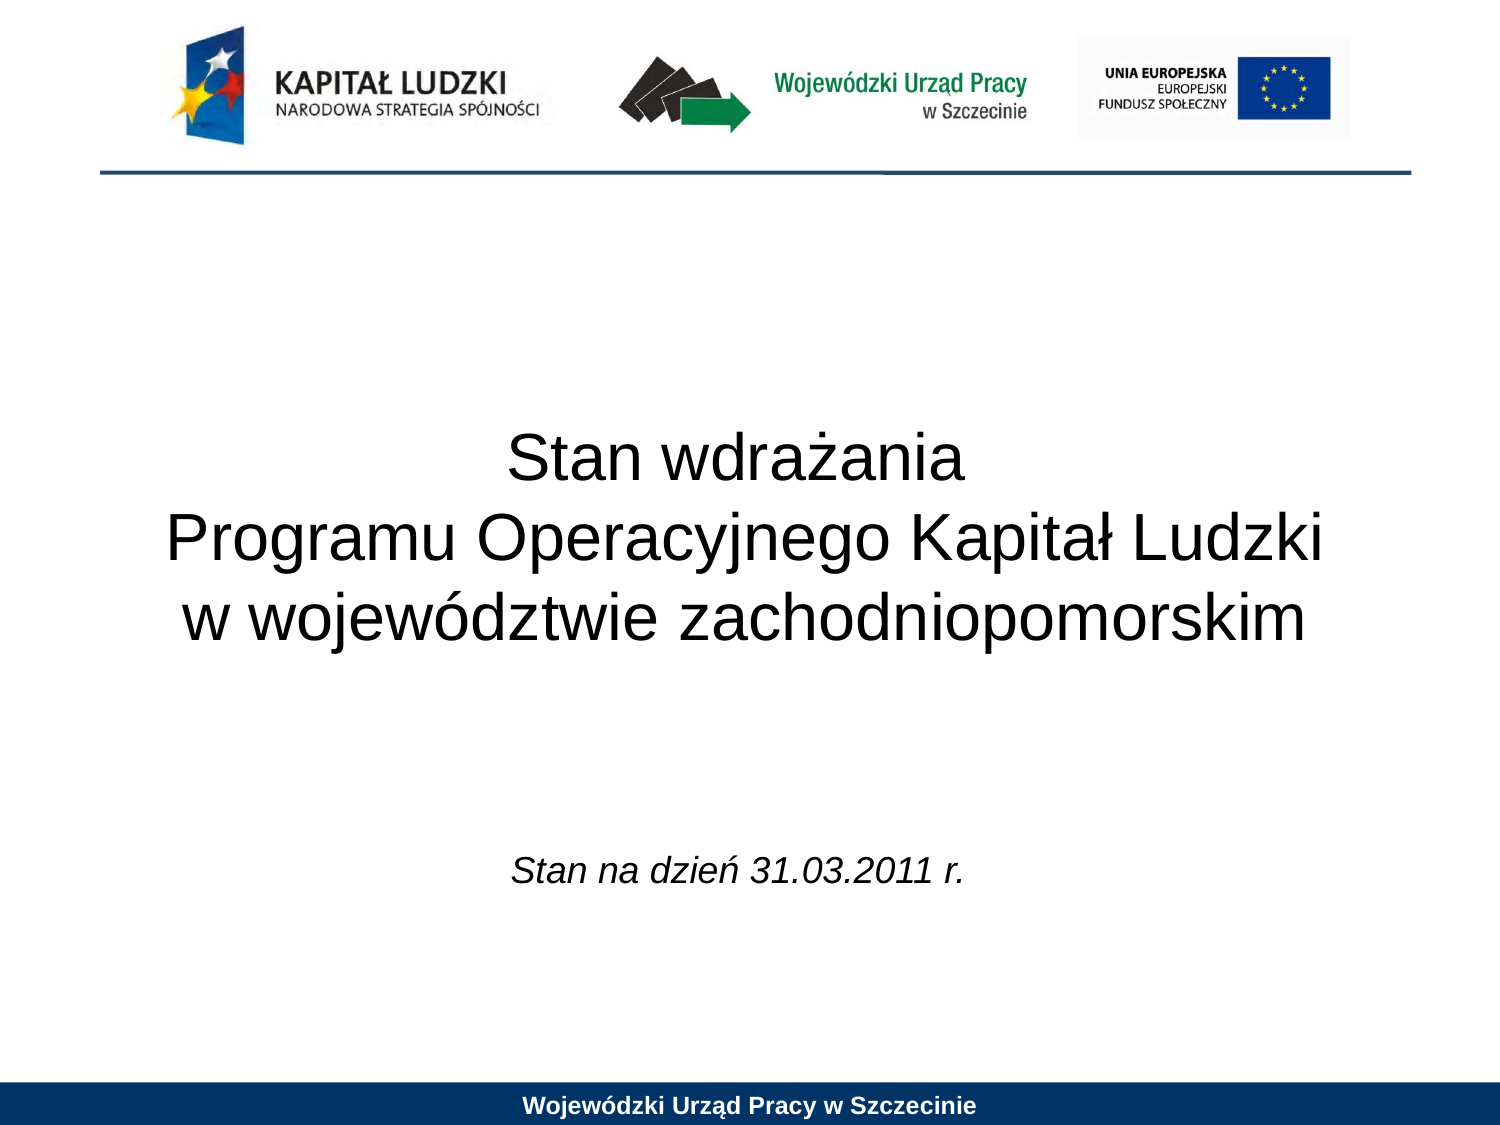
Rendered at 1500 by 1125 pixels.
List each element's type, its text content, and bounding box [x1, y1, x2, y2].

title Stan wdrażania Programu Operacyjnego Kapitał Ludzki w województwie zachodniopomorskim Stan na dzień 31.03.2011 r. [70, 316, 1421, 903]
picture [159, 24, 1353, 149]
